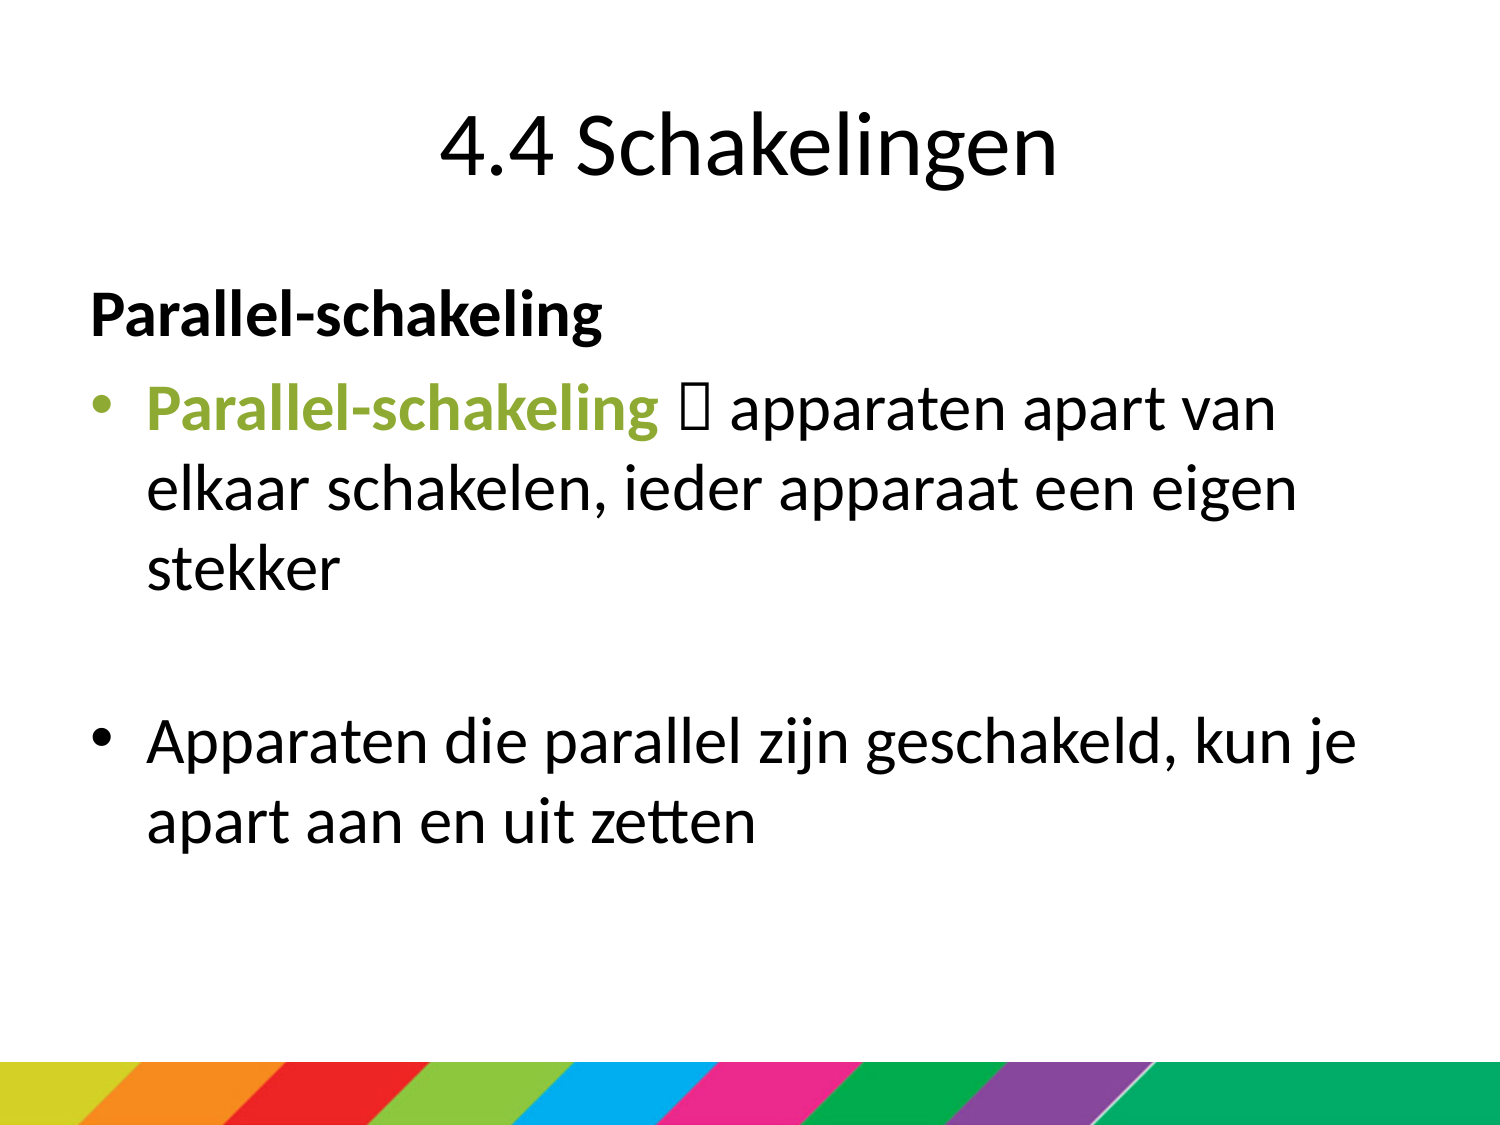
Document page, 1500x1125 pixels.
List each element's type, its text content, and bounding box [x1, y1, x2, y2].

title 4.4 Schakelingen [75, 45, 1425, 233]
picture [656, 1062, 1500, 1125]
picture [0, 1062, 574, 1125]
list Parallel-schakeling Parallel-schakeling  apparaten apart van elkaar schakelen, ieder apparaat een eigen stekker Apparaten die parallel zijn geschakeld, kun je apart aan en uit zetten [75, 262, 1425, 1005]
